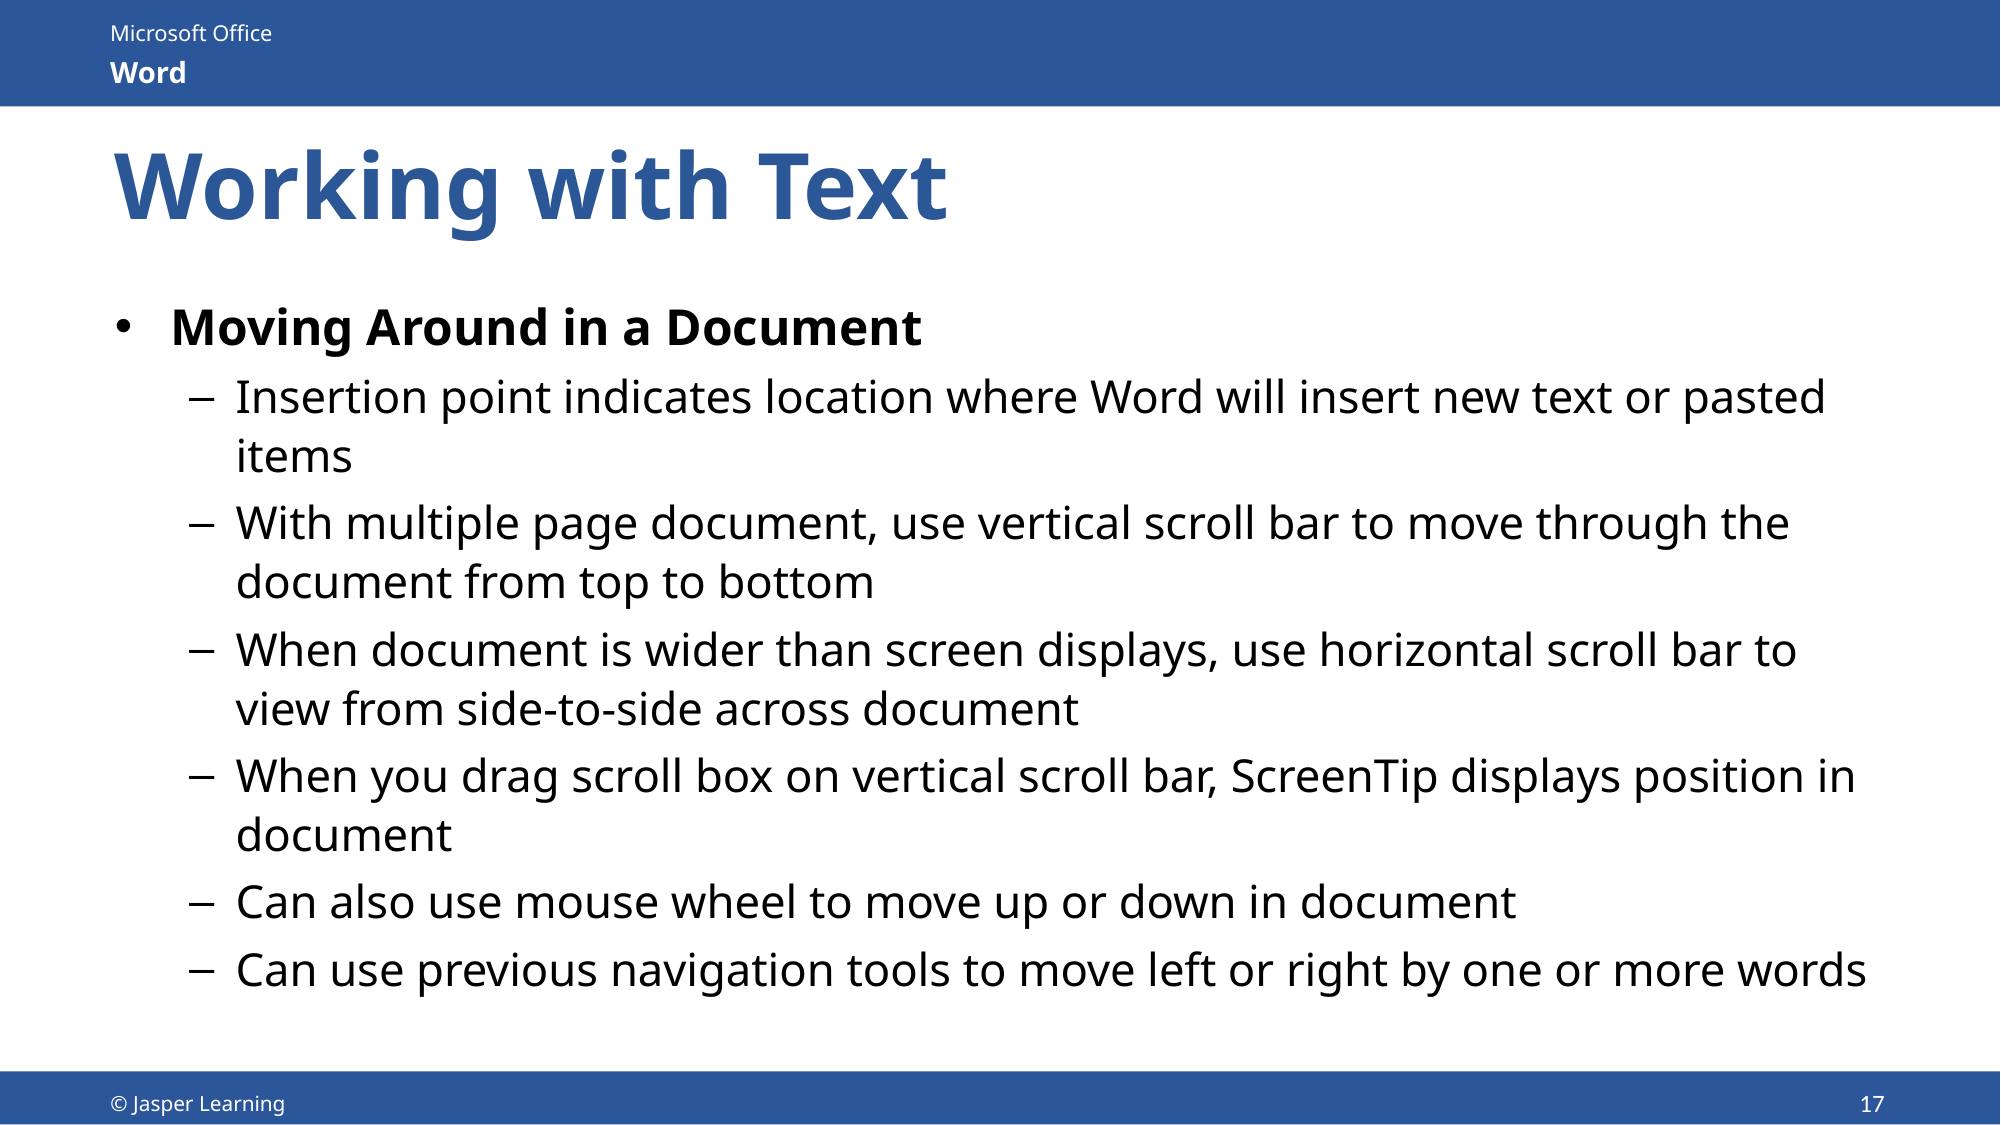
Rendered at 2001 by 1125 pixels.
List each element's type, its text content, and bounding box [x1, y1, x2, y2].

footer © Jasper Learning [95, 1073, 729, 1125]
slide_number 17 [1433, 1073, 1900, 1125]
list Moving Around in a Document Insertion point indicates location where Word will insert new text or pasted items With multiple page document, use vertical scroll bar to move through the document from top to bottom When document is wider than screen displays, use horizontal scroll bar to view from side-to-side across document When you drag scroll box on vertical scroll bar, ScreenTip displays position in document Can also use mouse wheel to move up or down in document Can use previous navigation tools to move left or right by one or more words [99, 283, 1900, 1026]
title Working with Text [99, 118, 1866, 248]
